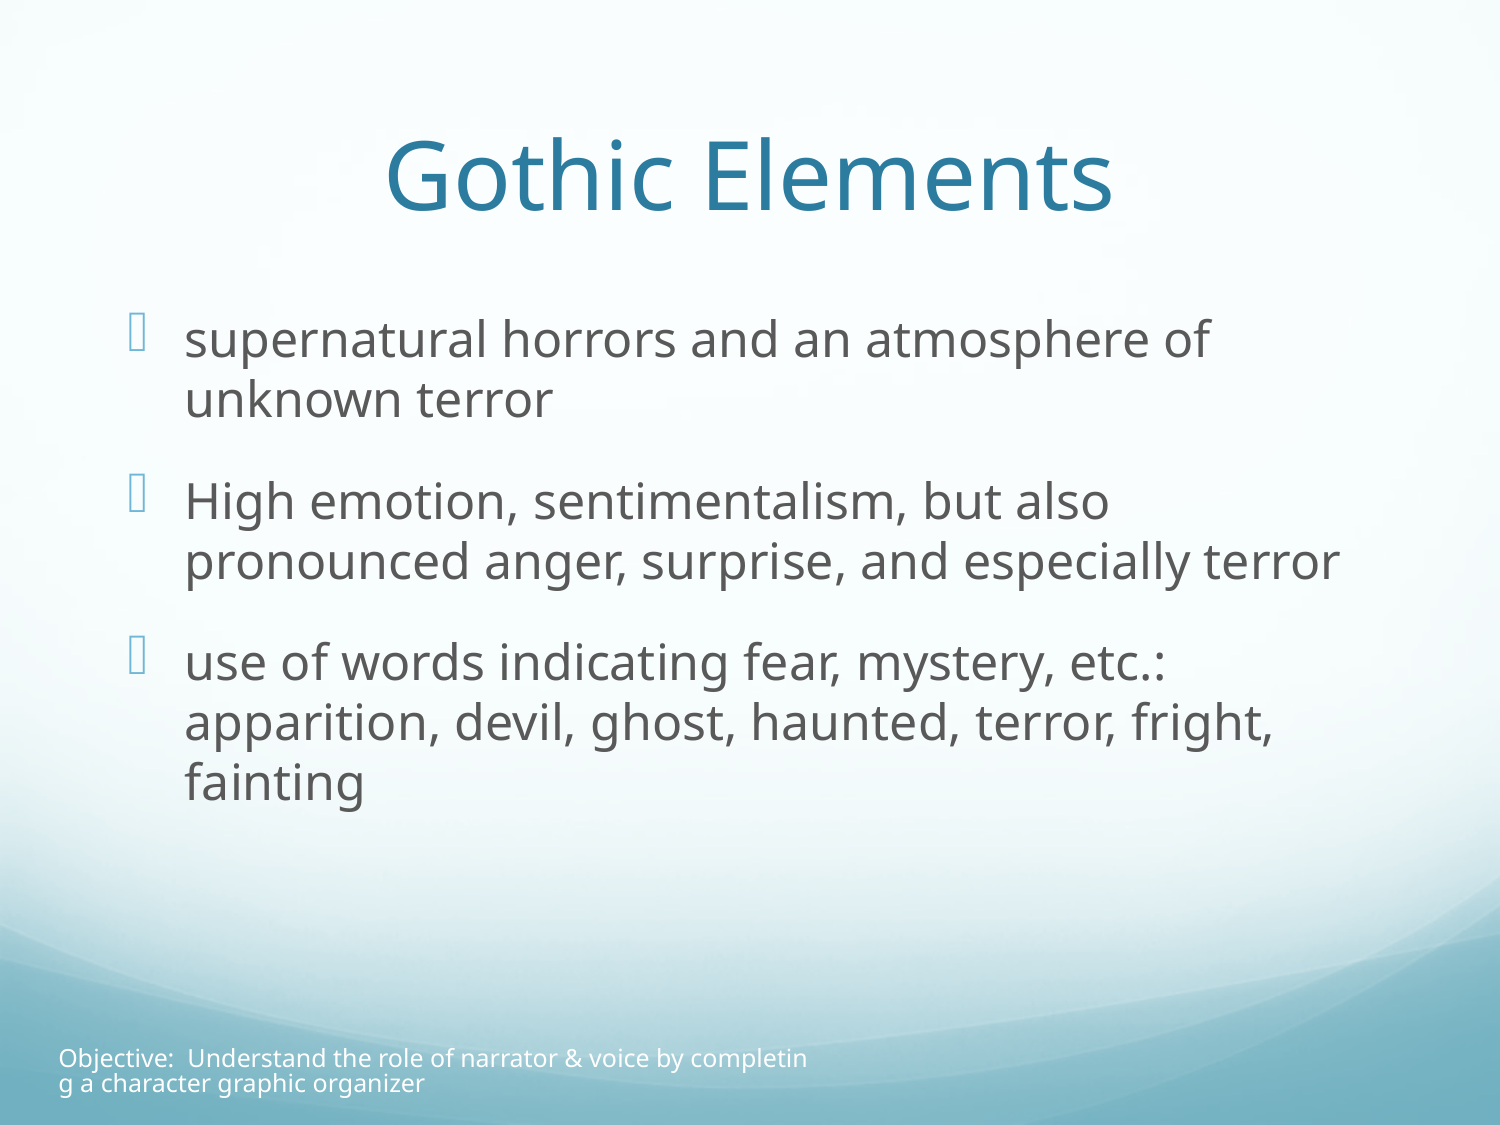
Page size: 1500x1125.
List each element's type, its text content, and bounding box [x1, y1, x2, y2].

footer Objective: Understand the role of narrator & voice by completing a character graphic organizer [43, 1029, 838, 1090]
list supernatural horrors and an atmosphere of unknown terror High emotion, sentimentalism, but also pronounced anger, surprise, and especially terror use of words indicating fear, mystery, etc.: apparition, devil, ghost, haunted, terror, fright, fainting [112, 299, 1425, 1075]
title Gothic Elements [90, 17, 1410, 237]
